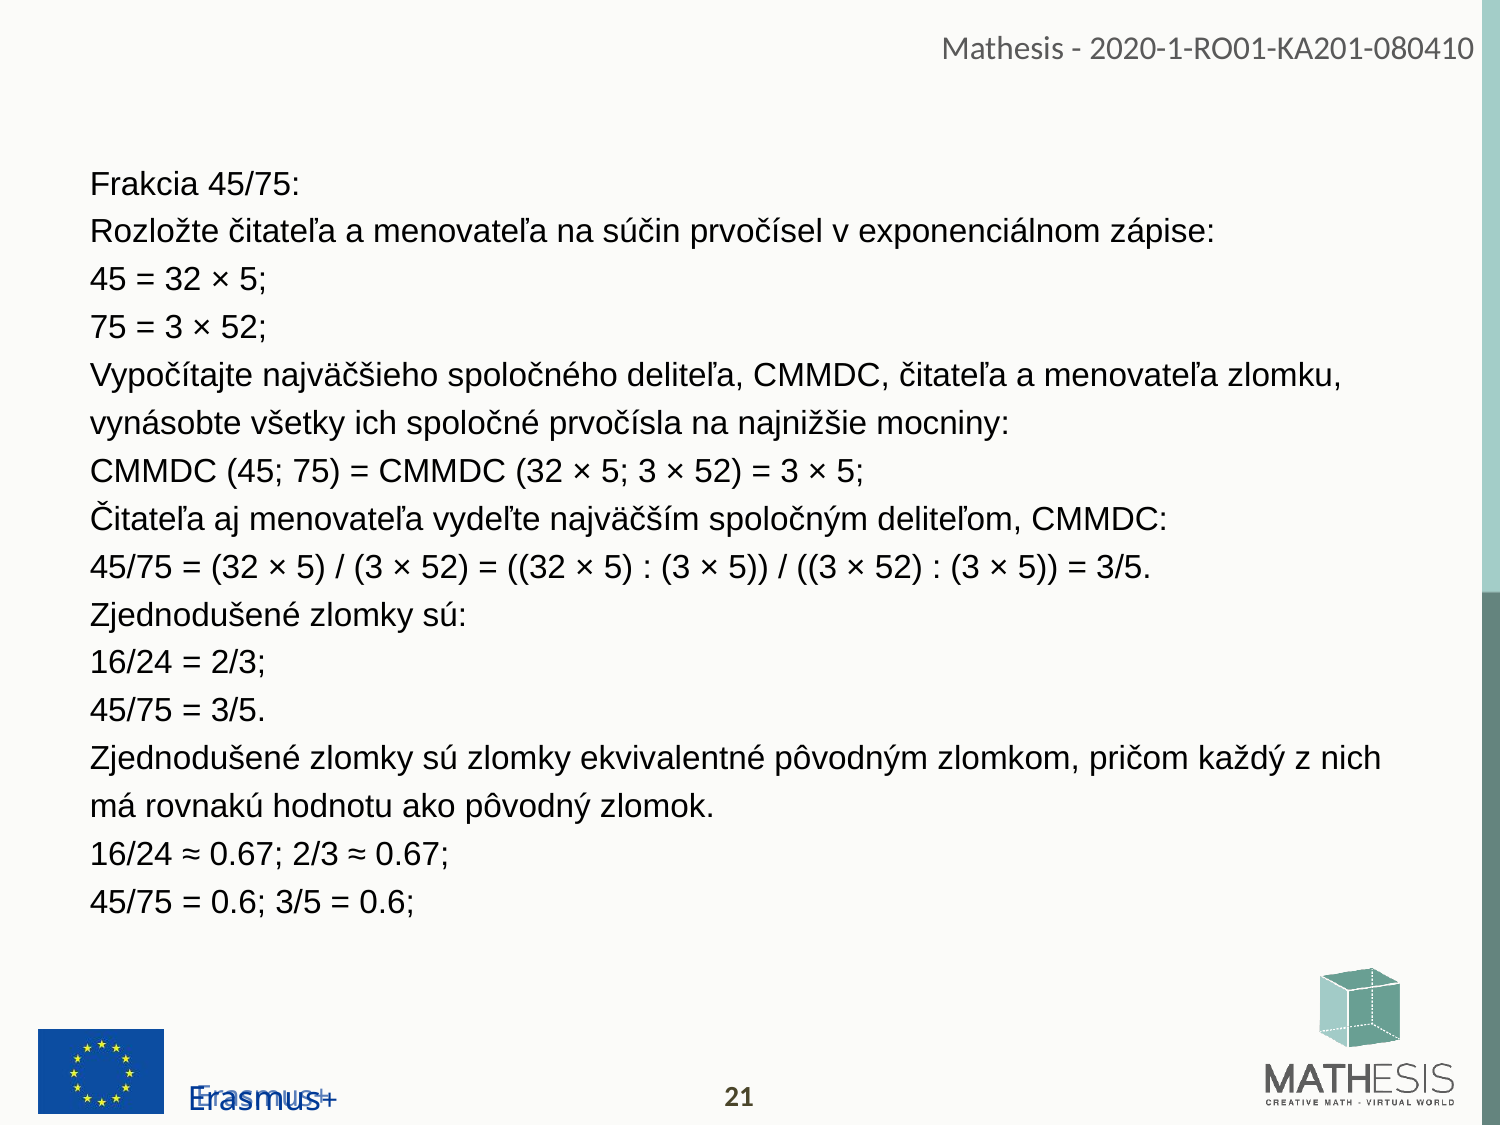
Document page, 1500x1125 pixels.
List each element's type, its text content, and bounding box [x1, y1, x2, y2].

picture [38, 1029, 164, 1114]
list Frakcia 45/75: Rozložte čitateľa a menovateľa na súčin prvočísel v exponenciálnom zápise: 45 = 32 × 5; 75 = 3 × 52; Vypočítajte najväčšieho spoločného deliteľa, CMMDC, čitateľa a menovateľa zlomku, vynásobte všetky ich spoločné prvočísla na najnižšie mocniny: CMMDC (45; 75) = CMMDC (32 × 5; 3 × 52) = 3 × 5; Čitateľa aj menovateľa vydeľte najväčším spoločným deliteľom, CMMDC: 45/75 = (32 × 5) / (3 × 52) = ((32 × 5) : (3 × 5)) / ((3 × 52) : (3 × 5)) = 3/5. Zjednodušené zlomky sú: 16/24 = 2/3; 45/75 = 3/5. Zjednodušené zlomky sú zlomky ekvivalentné pôvodným zlomkom, pričom každý z nich má rovnakú hodnotu ako pôvodný zlomok. 16/24 ≈ 0.67; 2/3 ≈ 0.67; 45/75 = 0.6; 3/5 = 0.6; [75, 146, 1425, 889]
